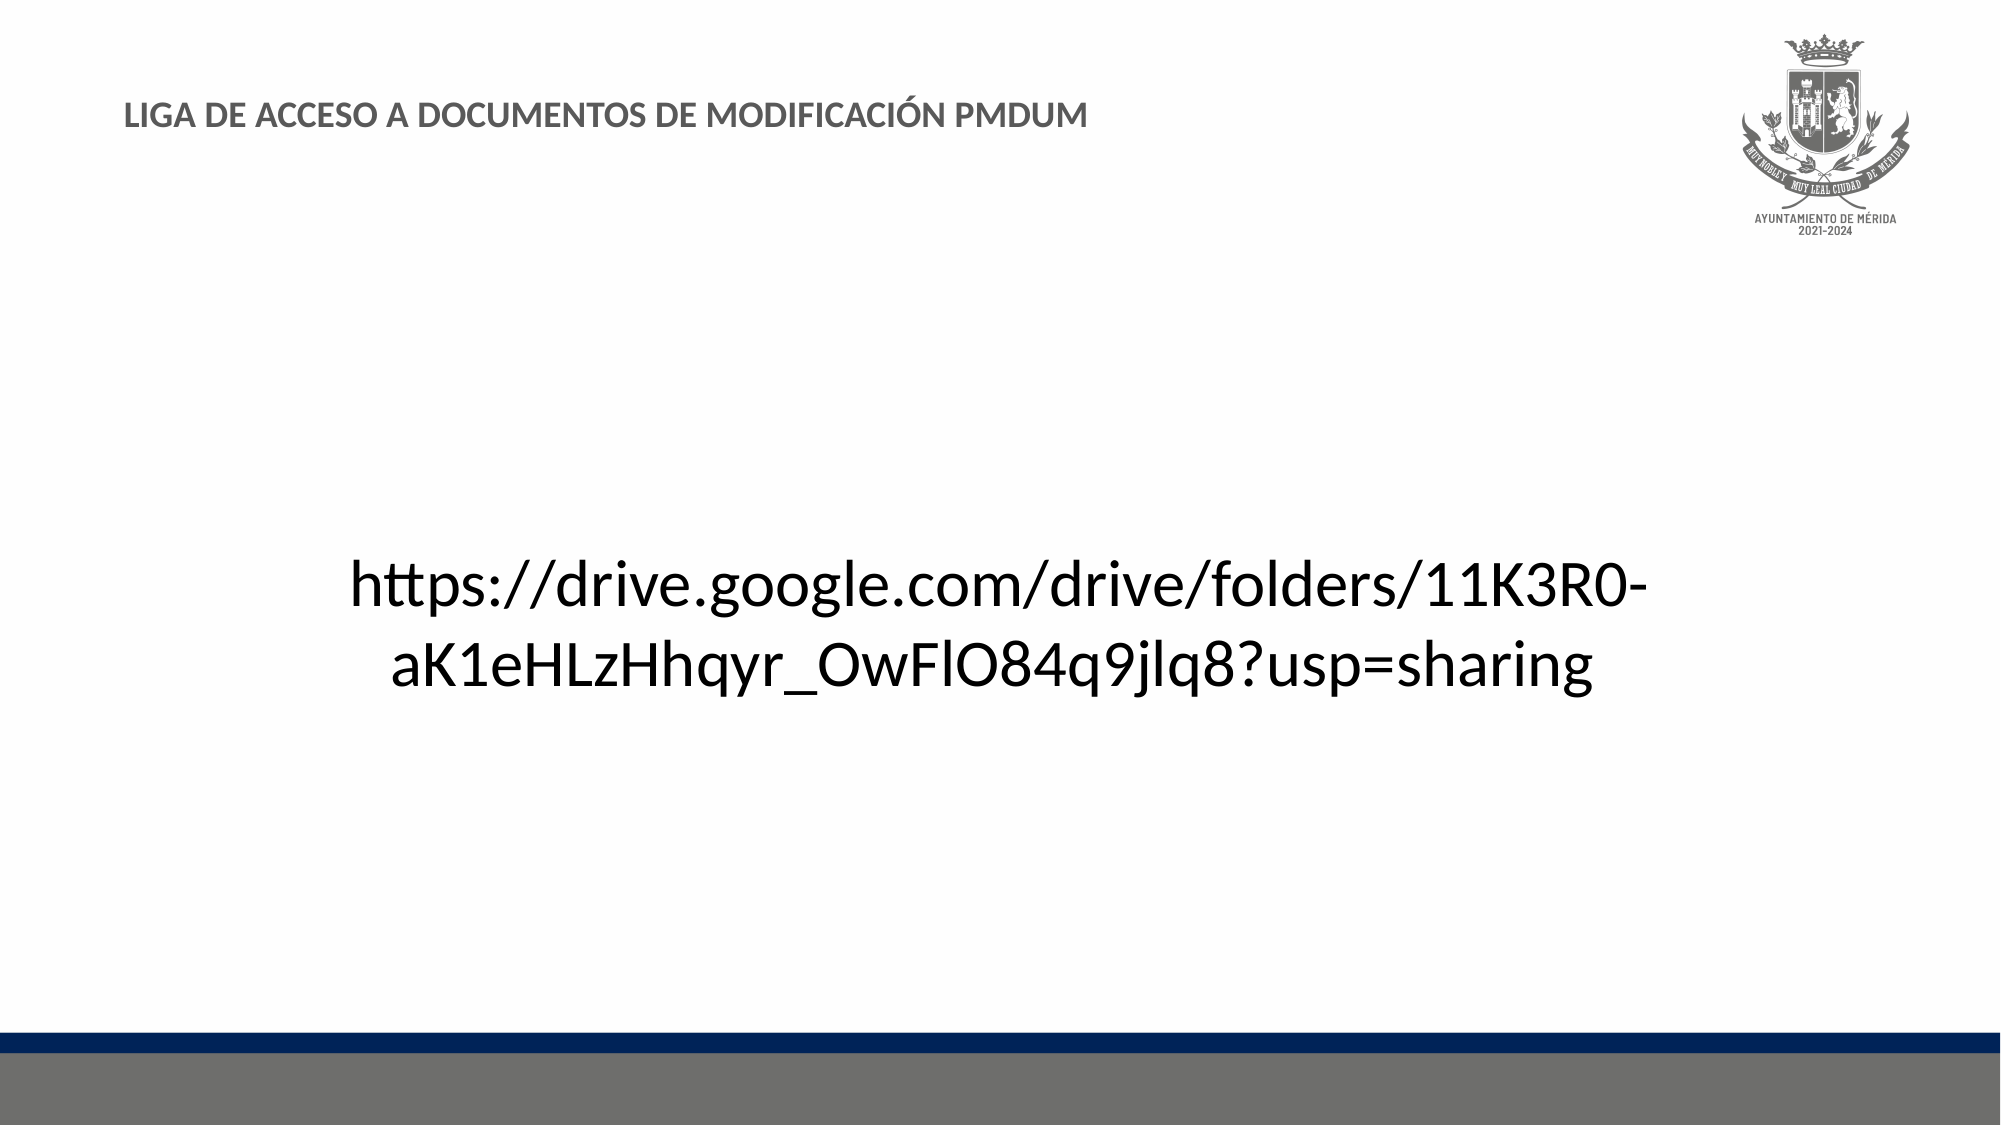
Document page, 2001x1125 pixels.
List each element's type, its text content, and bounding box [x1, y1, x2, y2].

text_box LIGA DE ACCESO A DOCUMENTOS DE MODIFICACIÓN PMDUM [108, 82, 1105, 143]
picture [0, 0, 2001, 1125]
text_box https://drive.google.com/drive/folders/11K3R0-aK1eHLzHhqyr_OwFlO84q9jlq8?usp=sharing [143, 532, 1856, 707]
